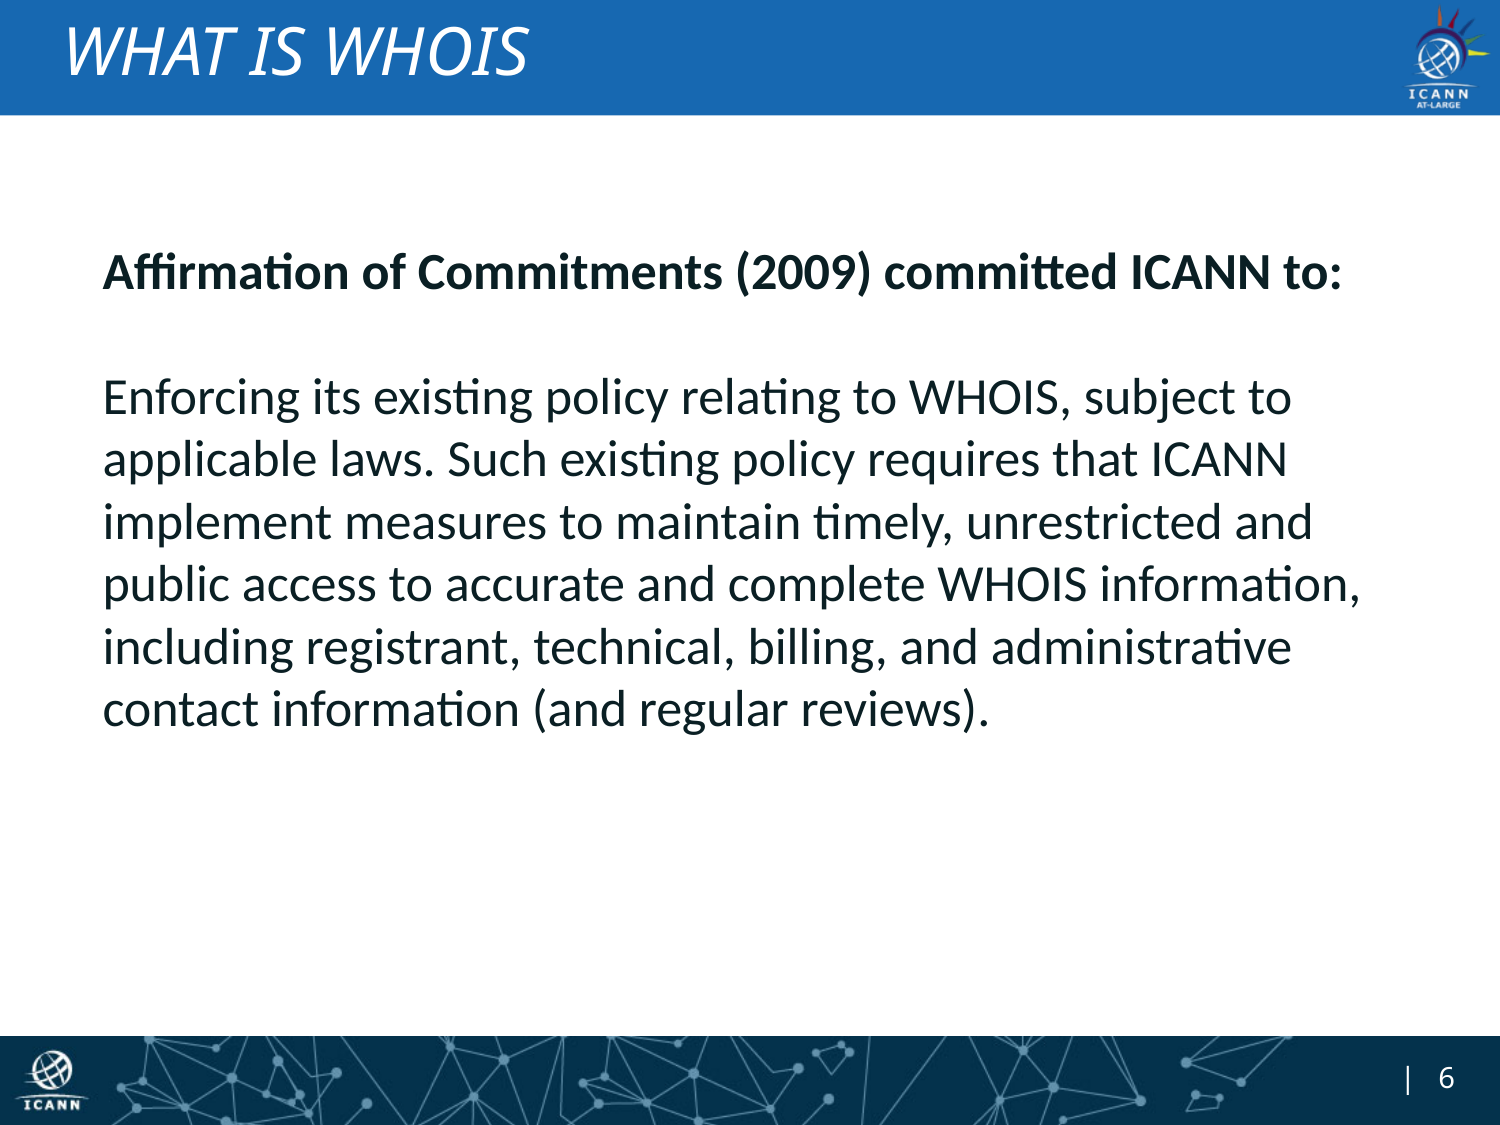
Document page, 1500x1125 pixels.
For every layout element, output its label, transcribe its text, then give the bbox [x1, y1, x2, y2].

picture [0, 1036, 1500, 1125]
picture [1389, 0, 1493, 112]
title WHAT IS WHOIS [0, 0, 1388, 116]
text_box Affirmation of Commitments (2009) committed ICANN to: Enforcing its existing policy relating to WHOIS, subject to applicable laws. Such existing policy requires that ICANN implement measures to maintain timely, unrestricted and public access to accurate and complete WHOIS information, including registrant, technical, billing, and administrative contact information (and regular reviews). [87, 230, 1417, 853]
title WHAT IS WHOIS [1493, 0, 1500, 116]
